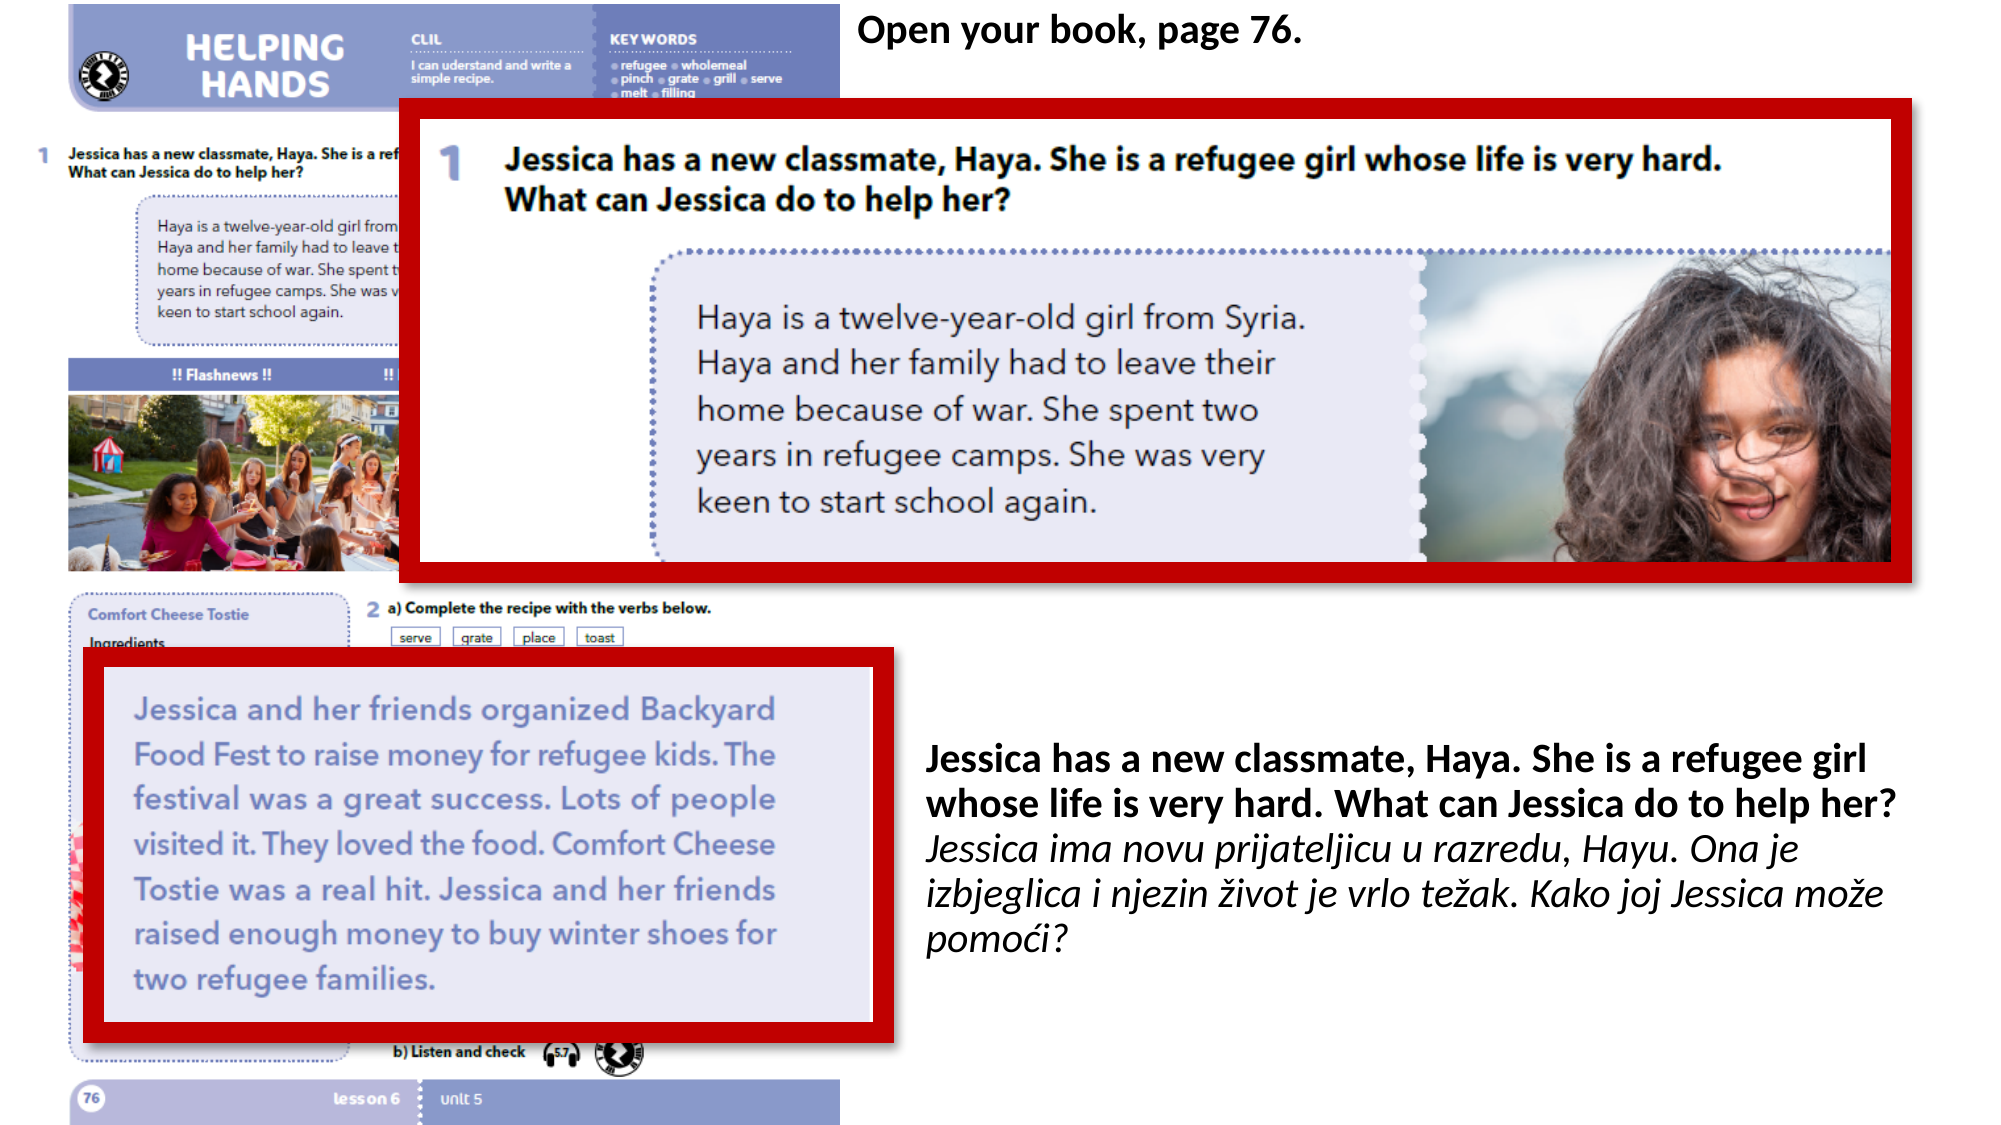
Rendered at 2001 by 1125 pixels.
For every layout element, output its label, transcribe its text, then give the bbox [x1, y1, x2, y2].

list Open your book, page 76. [842, 0, 1830, 86]
text_box Jessica has a new classmate, Haya. She is a refugee girl whose life is very hard. What can Jessica do to help her? Jessica ima novu prijateljicu u razredu, Hayu. Ona je izbjeglica i njezin život je vrlo težak. Kako joj Jessica može pomoći? [910, 728, 1957, 1125]
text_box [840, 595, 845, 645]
picture [0, 4, 1892, 1125]
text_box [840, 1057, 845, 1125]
